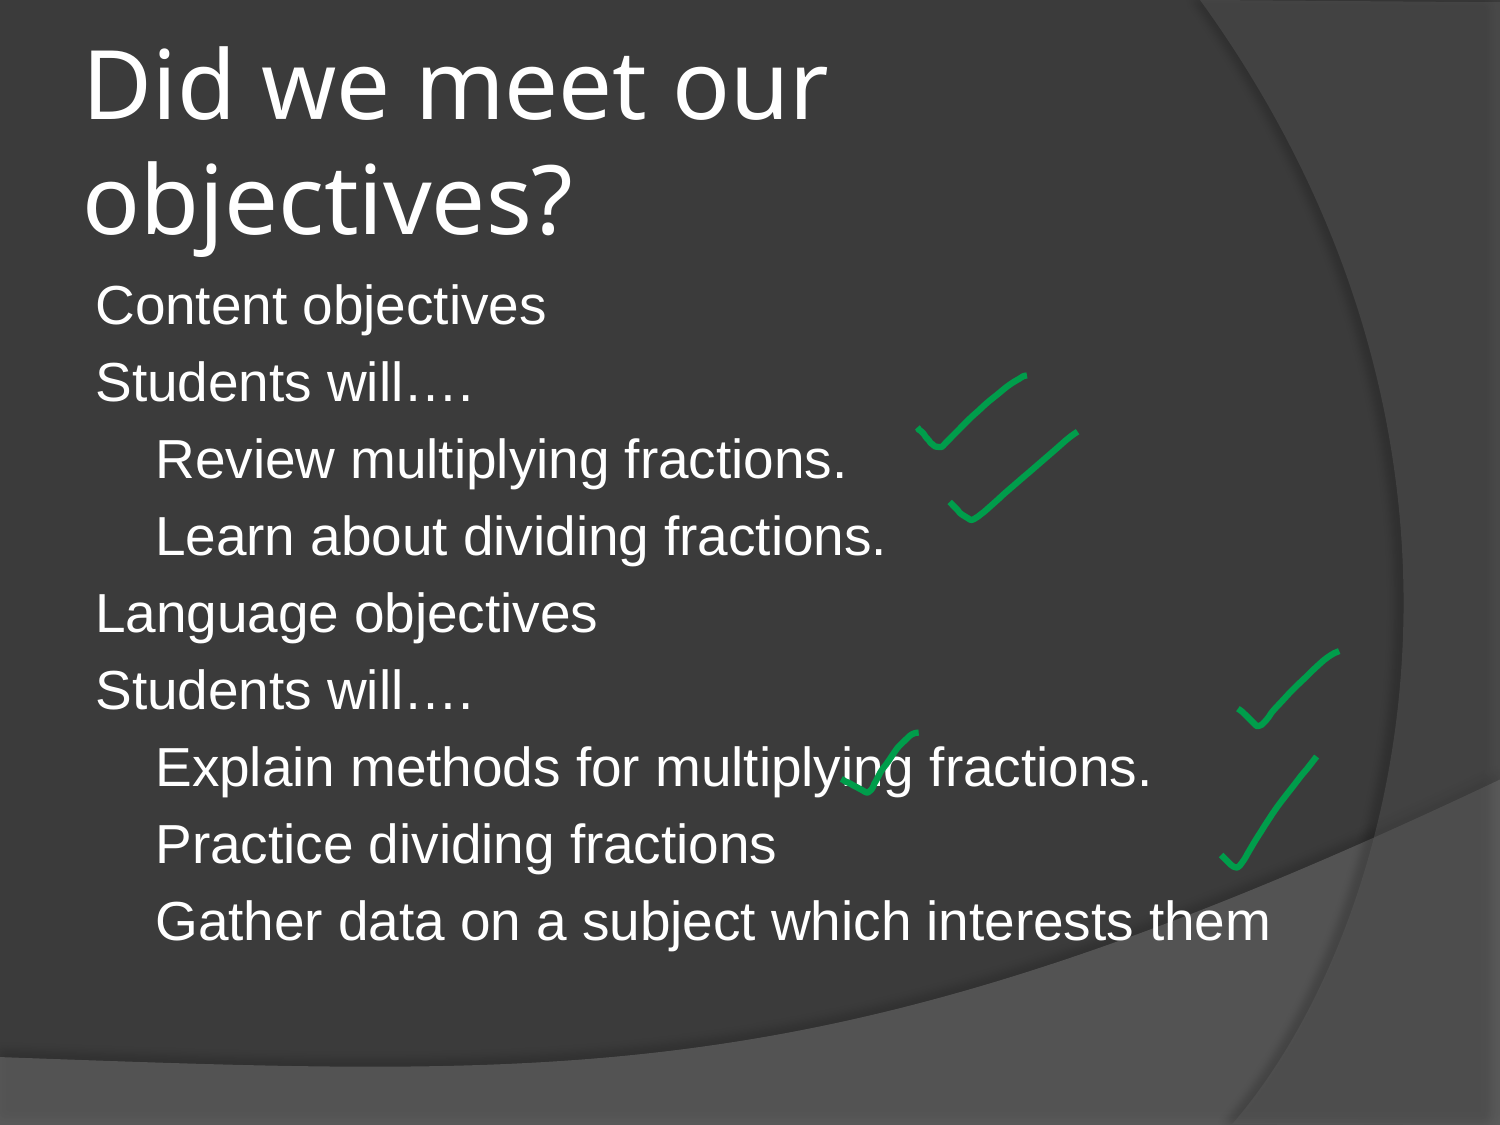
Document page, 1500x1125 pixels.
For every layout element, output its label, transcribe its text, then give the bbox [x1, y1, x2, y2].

text_box [840, 731, 919, 794]
title Did we meet our objectives? [75, 45, 1300, 233]
text_box [949, 431, 1079, 521]
list Content objectives Students will…. Review multiplying fractions. Learn about dividing fractions. Language objectives Students will…. Explain methods for multiplying fractions. Practice dividing fractions Gather data on a subject which interests them [75, 262, 1300, 1005]
text_box [1237, 650, 1340, 727]
text_box [1220, 756, 1318, 869]
text_box [916, 374, 1028, 448]
